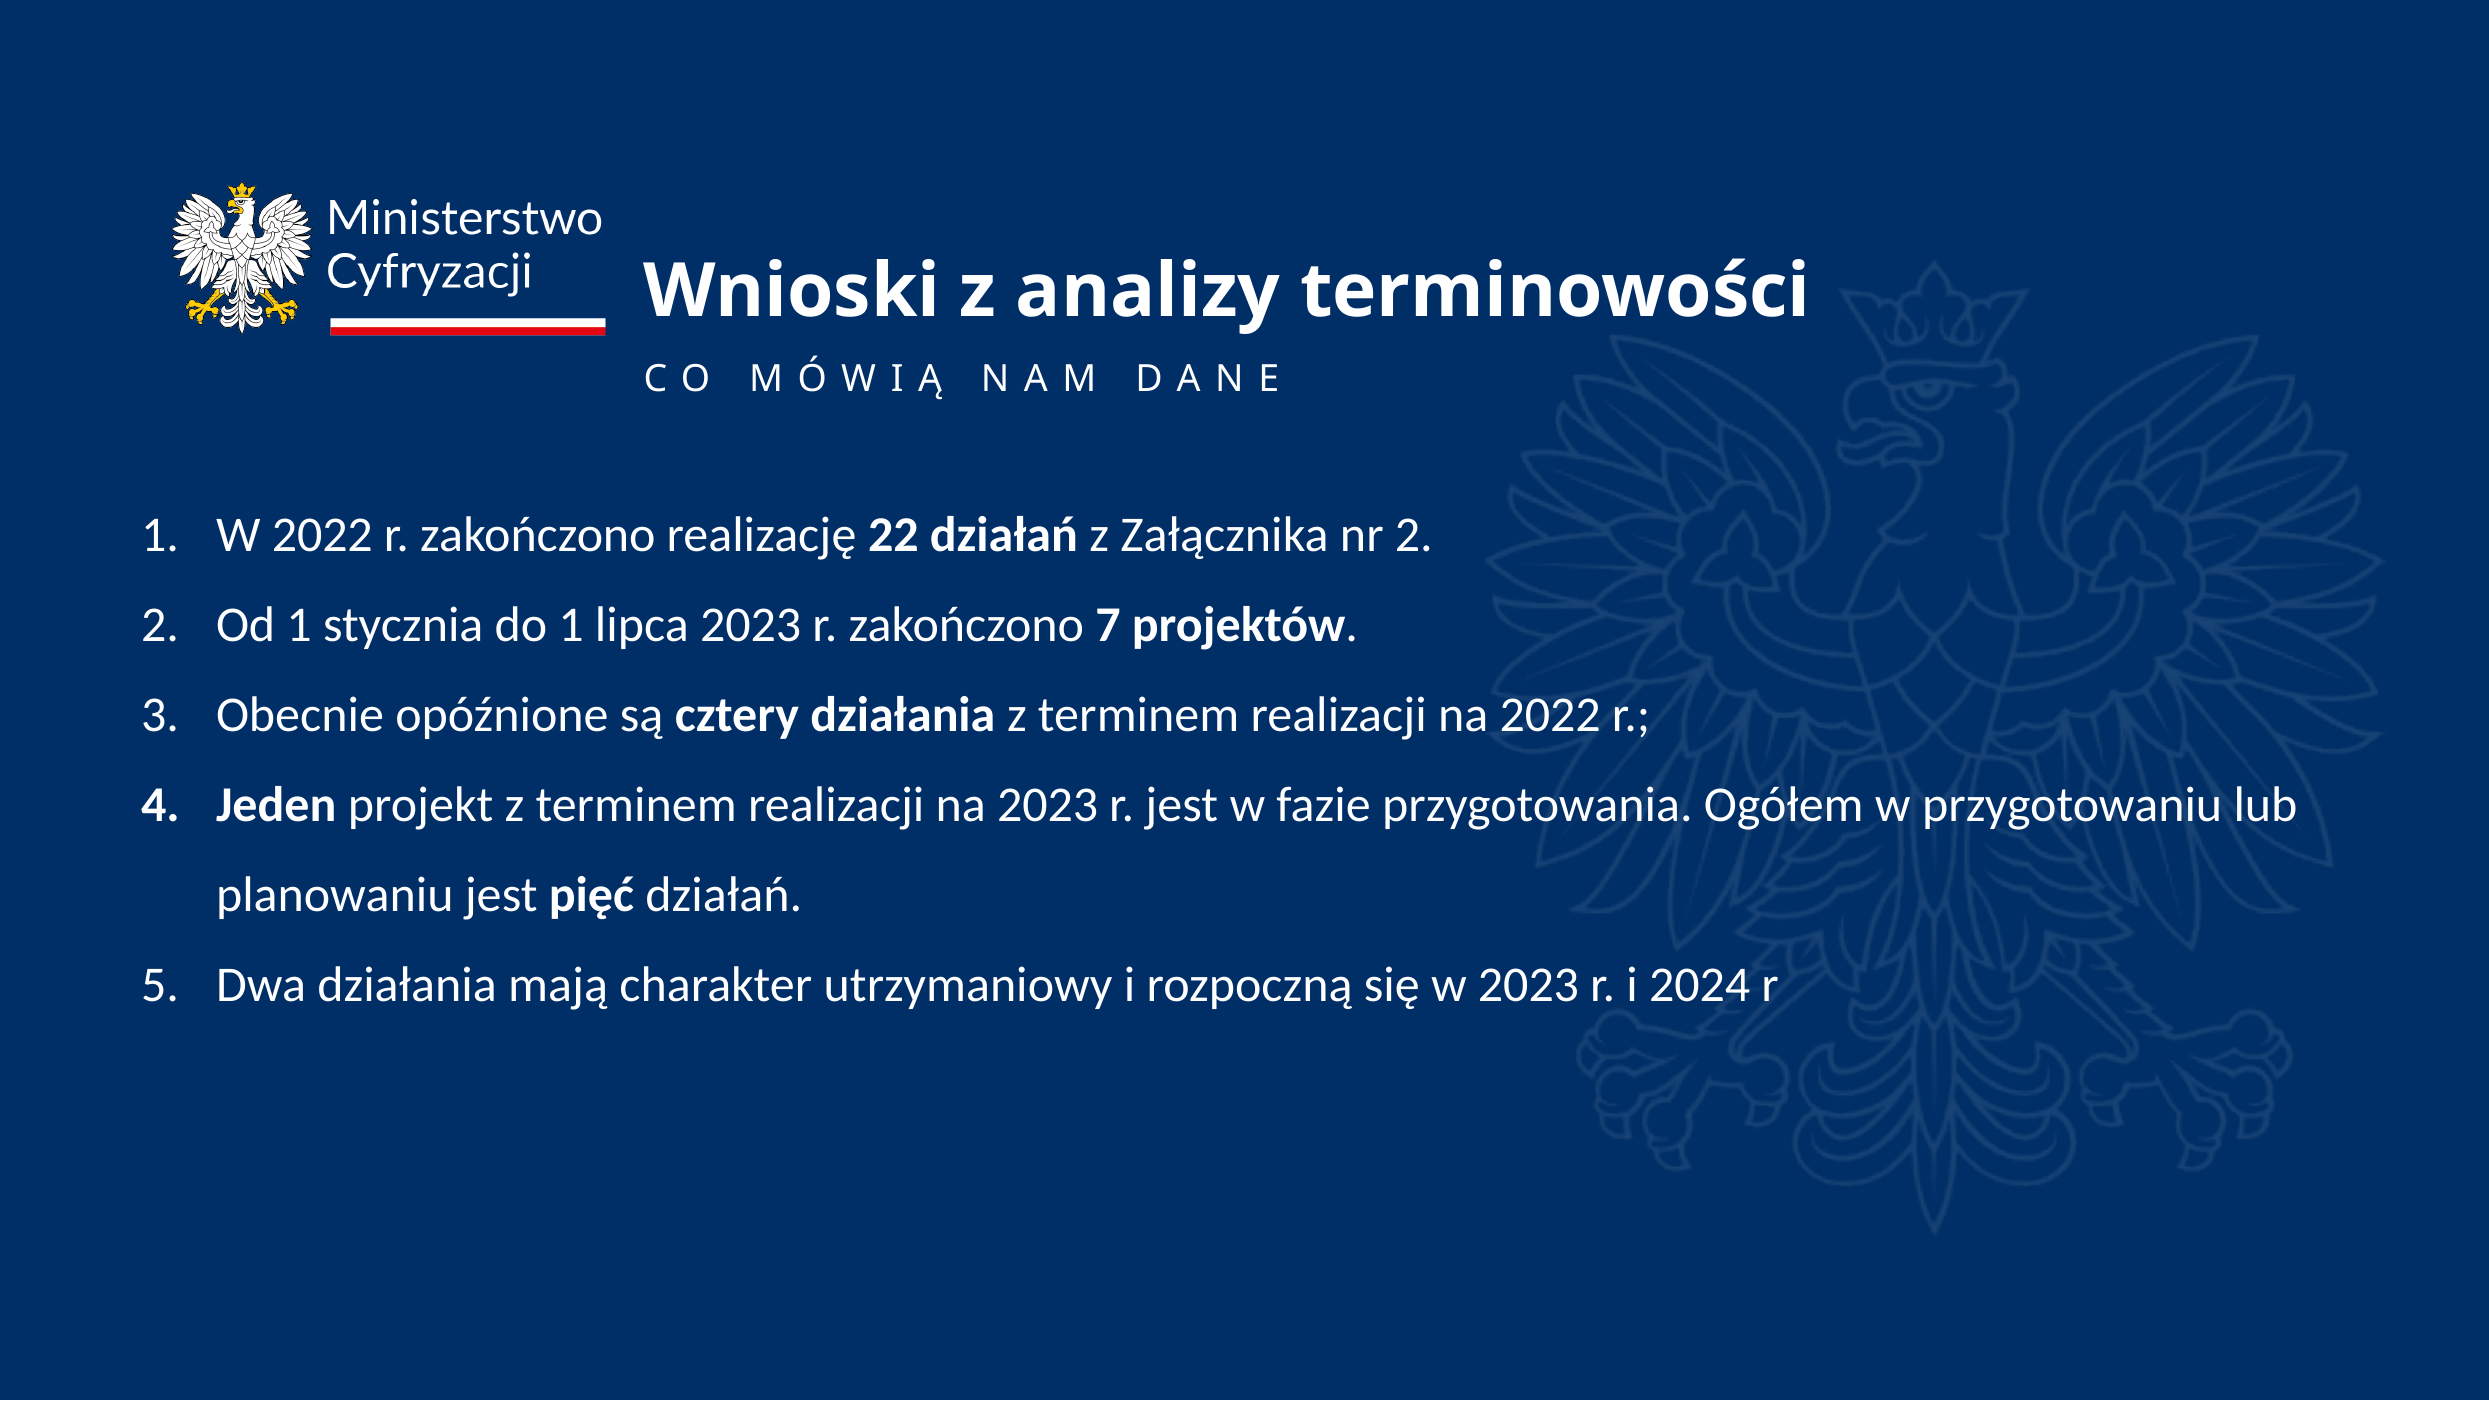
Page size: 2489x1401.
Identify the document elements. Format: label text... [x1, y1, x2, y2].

subtitle W 2022 r. zakończono realizację 22 działań z Załącznika nr 2. Od 1 stycznia do 1 lipca 2023 r. zakończono 7 projektów. Obecnie opóźnione są cztery działania z terminem realizacji na 2022 r.; Jeden projekt z terminem realizacji na 2023 r. jest w fazie przygotowania. Ogółem w przygotowaniu lub planowaniu jest pięć działań. Dwa działania mają charakter utrzymaniowy i rozpoczną się w 2023 r. i 2024 r [141, 471, 2391, 1291]
title Wnioski z analizy terminowości CO MÓWIĄ NAM DANE [643, 326, 2278, 471]
picture [1484, 259, 2386, 471]
picture [135, 145, 641, 371]
